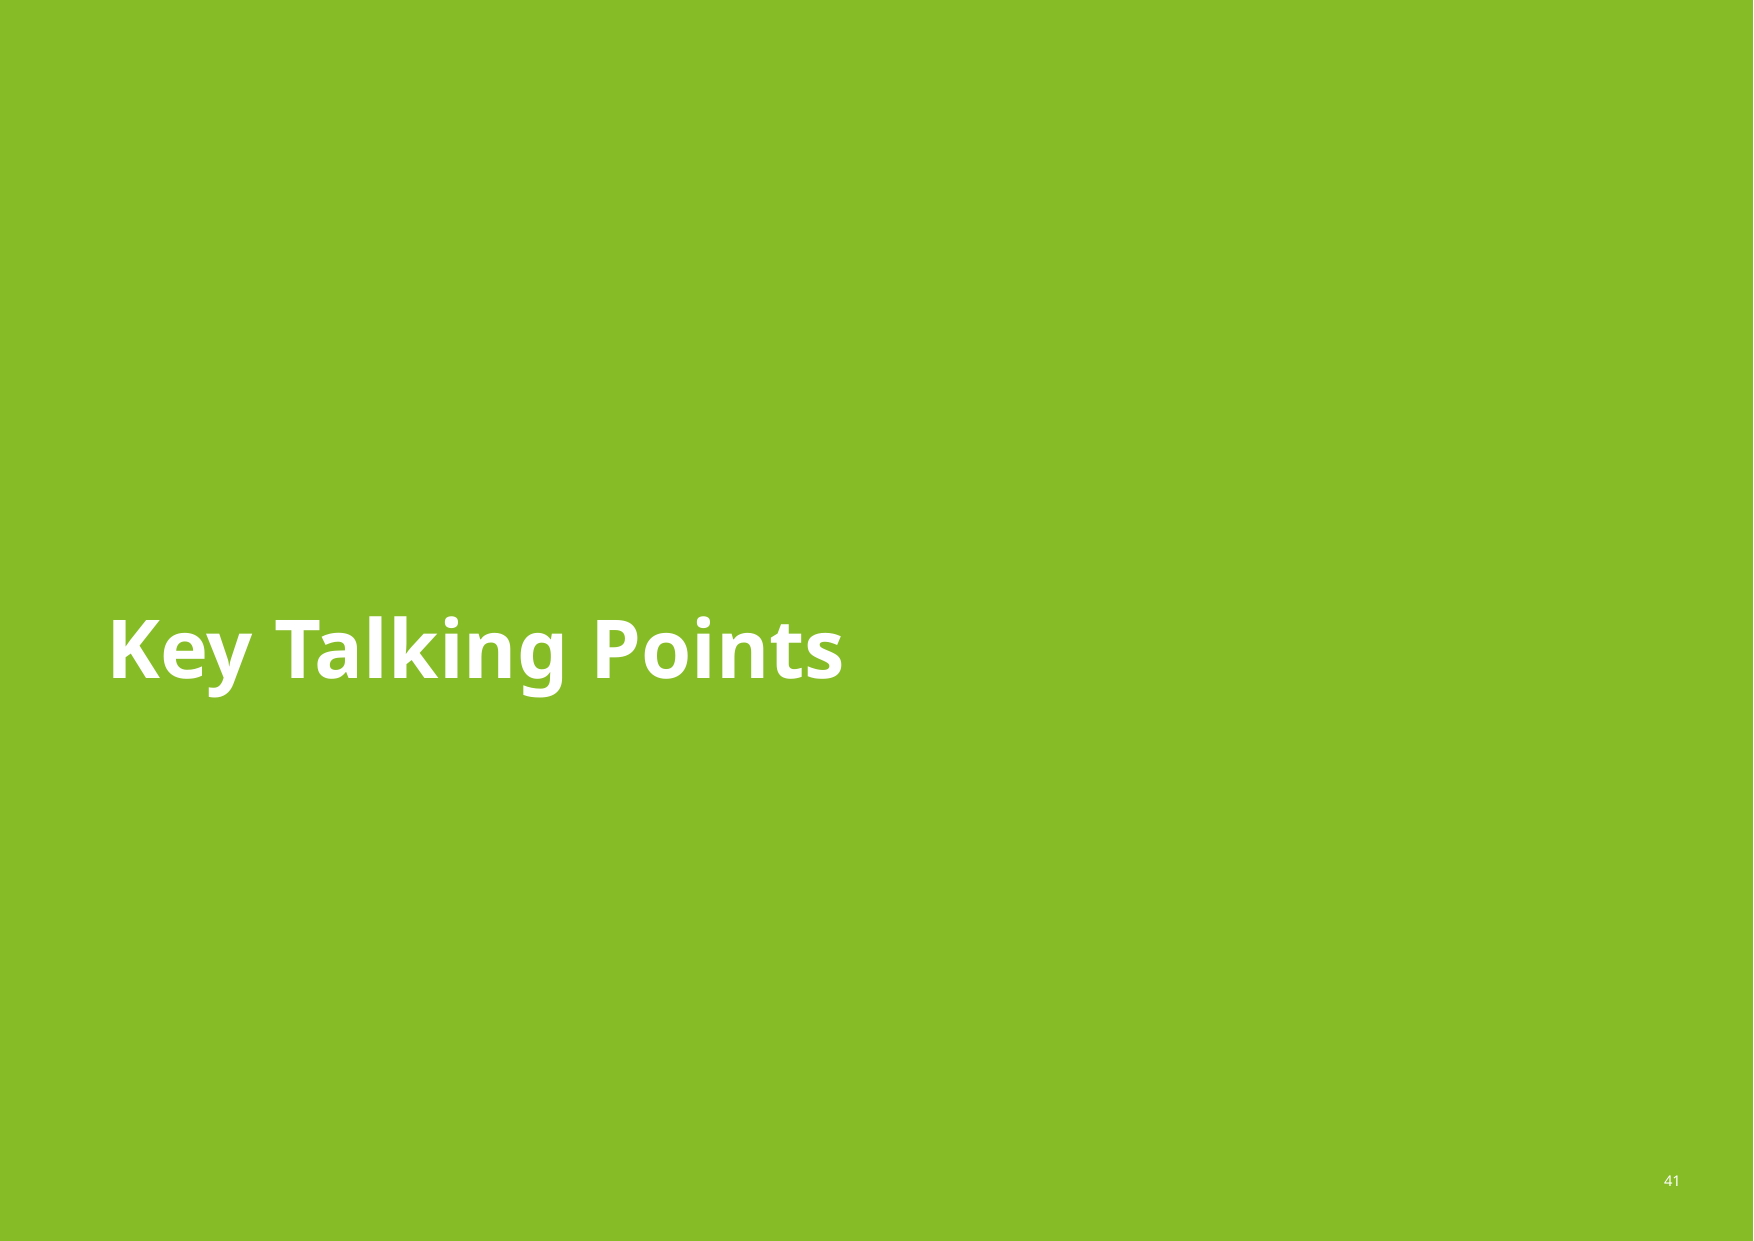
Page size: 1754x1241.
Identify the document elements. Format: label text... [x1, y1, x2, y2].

title Key Talking Points [106, 385, 1649, 698]
